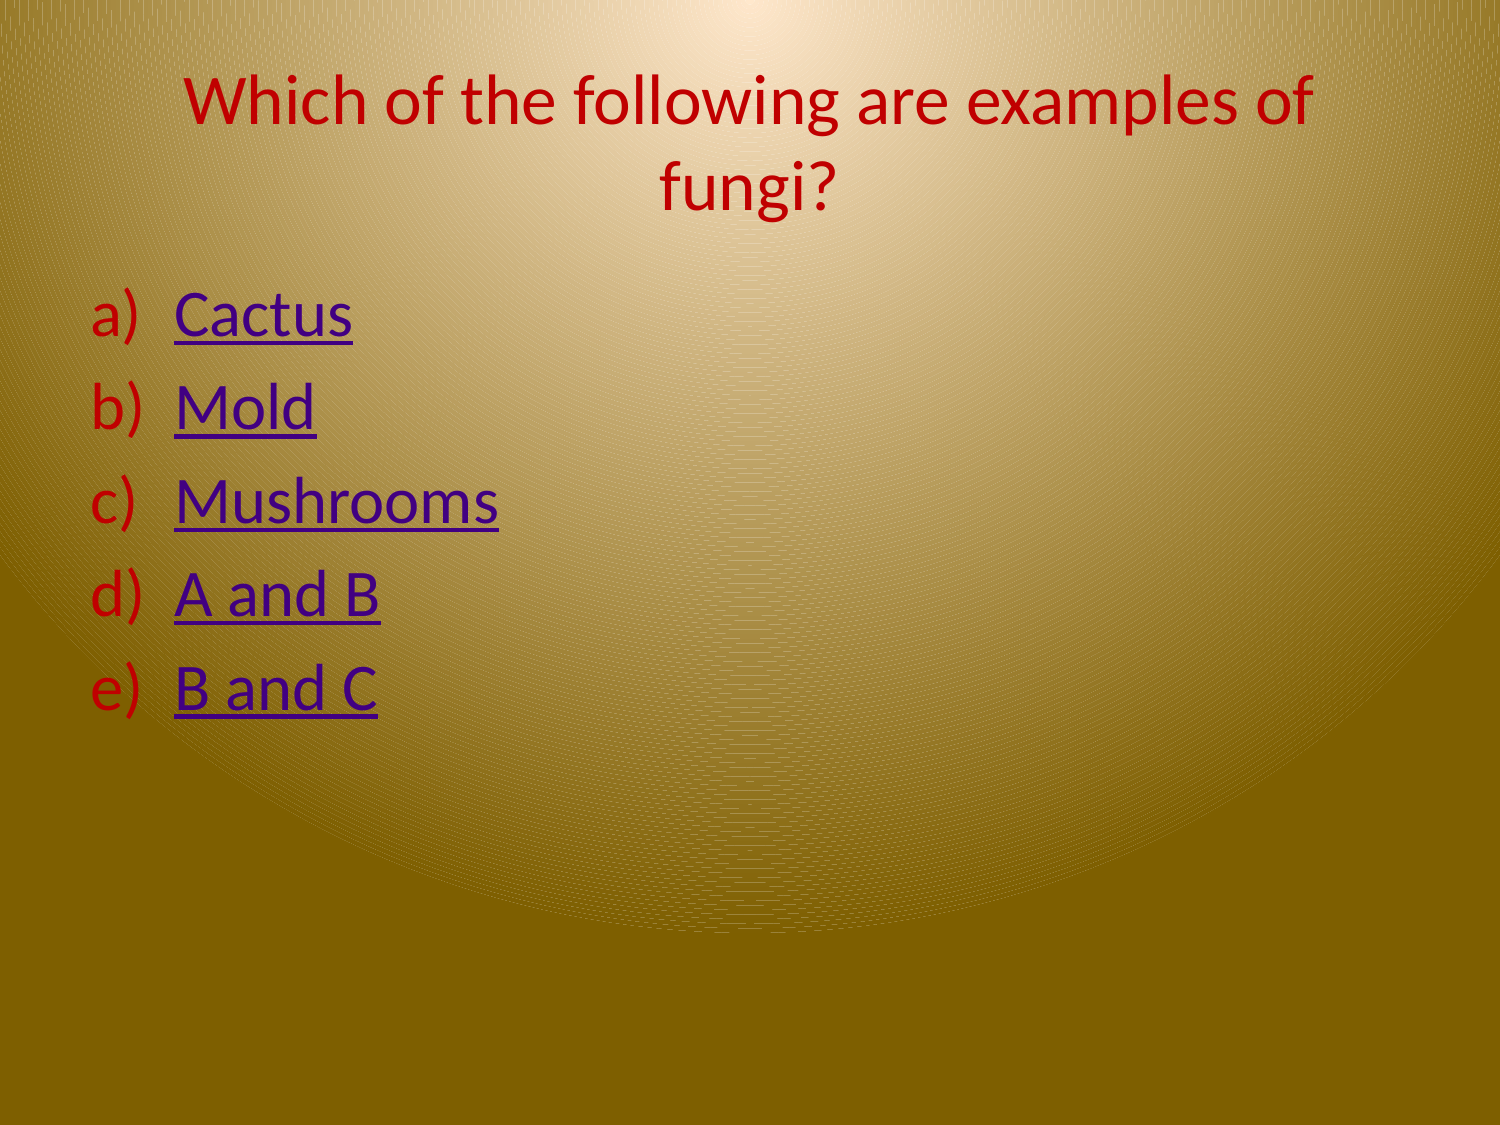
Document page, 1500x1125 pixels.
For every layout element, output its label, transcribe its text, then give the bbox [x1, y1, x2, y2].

list Cactus Mold Mushrooms A and B B and C [75, 262, 1425, 1005]
title Which of the following are examples of fungi? [75, 45, 1425, 233]
